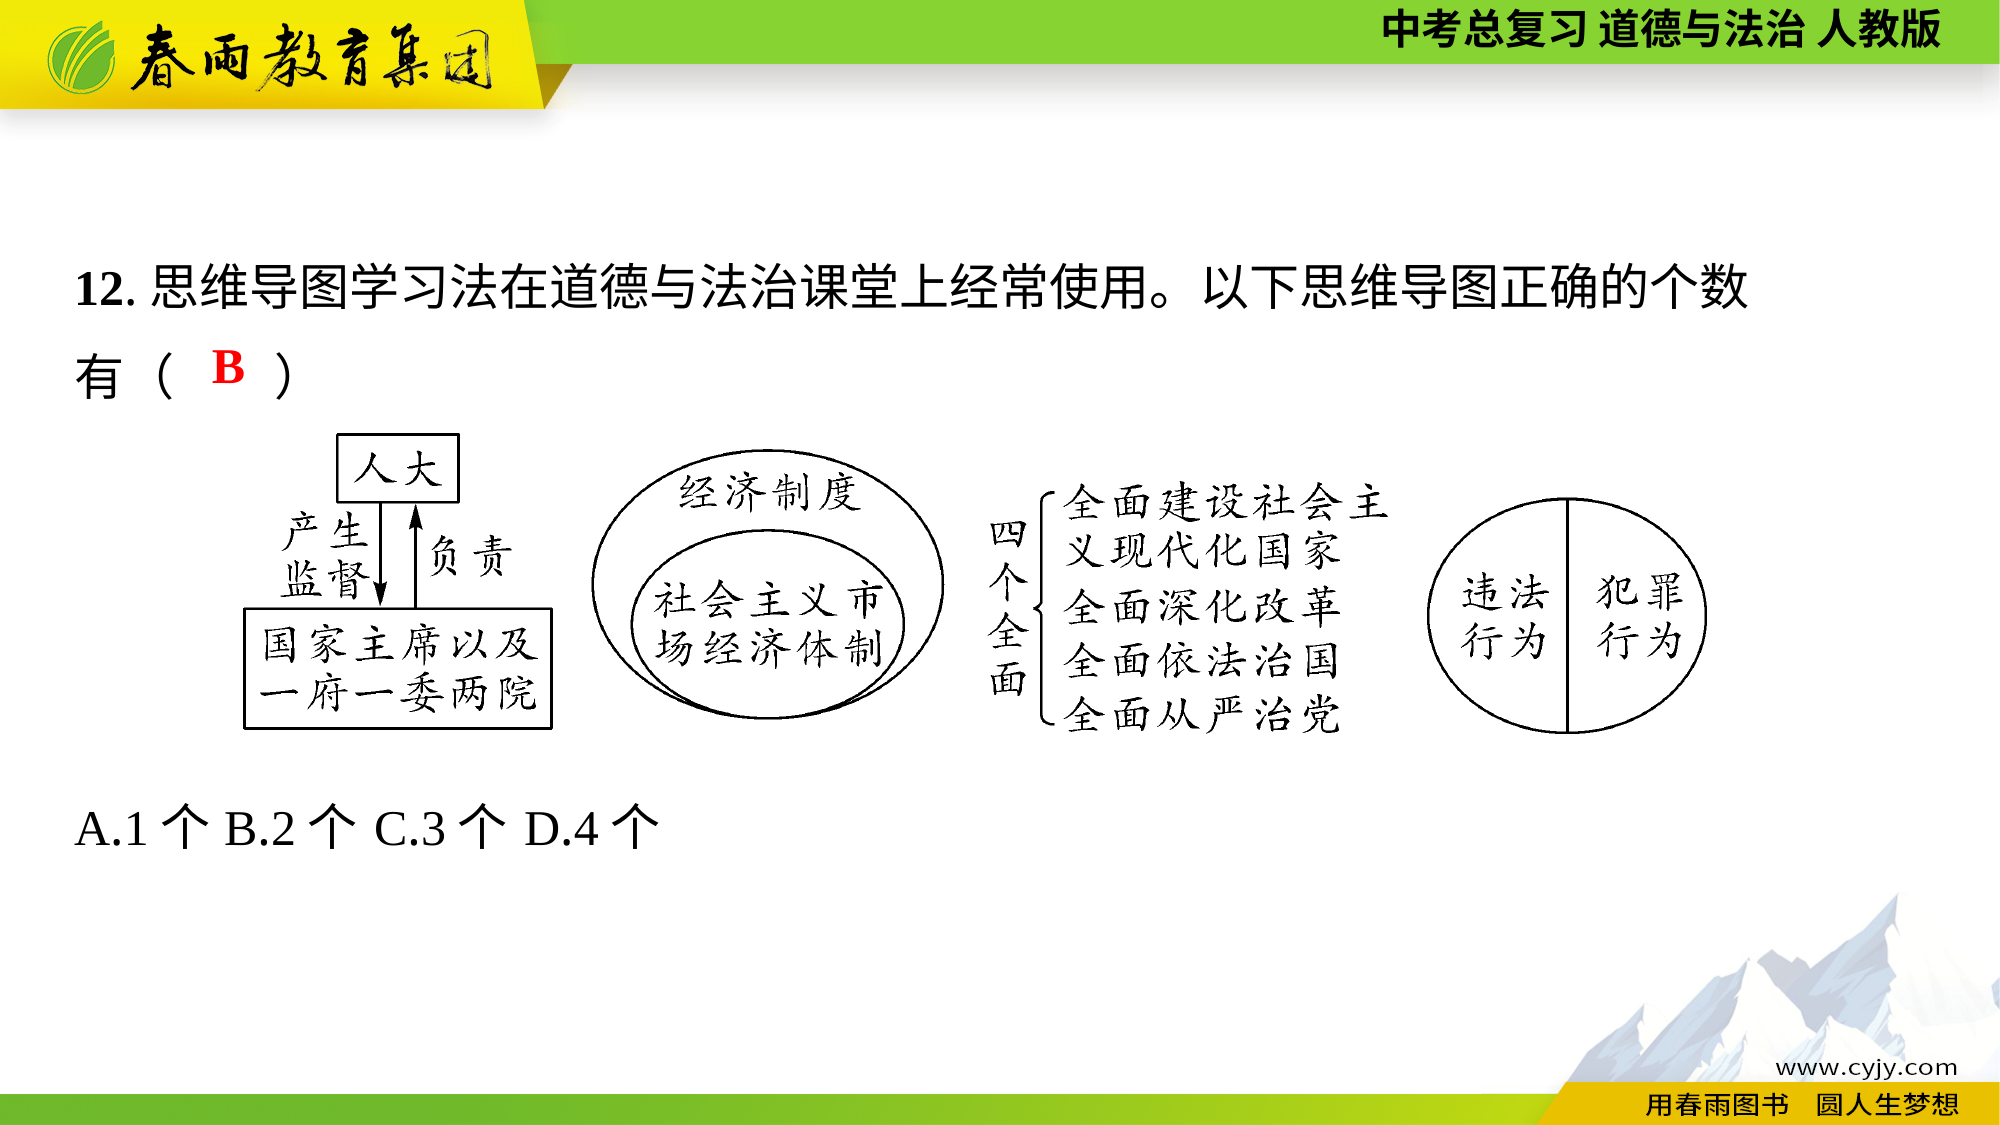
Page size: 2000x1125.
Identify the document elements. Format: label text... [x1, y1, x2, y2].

picture [0, 0, 2000, 1125]
list 12.思维导图学习法在道德与法治课堂上经常使用。以下思维导图正确的个数 有（ ） A.1个 B.2个 C.3个 D.4个 [59, 218, 1944, 870]
text_box B [197, 326, 261, 401]
